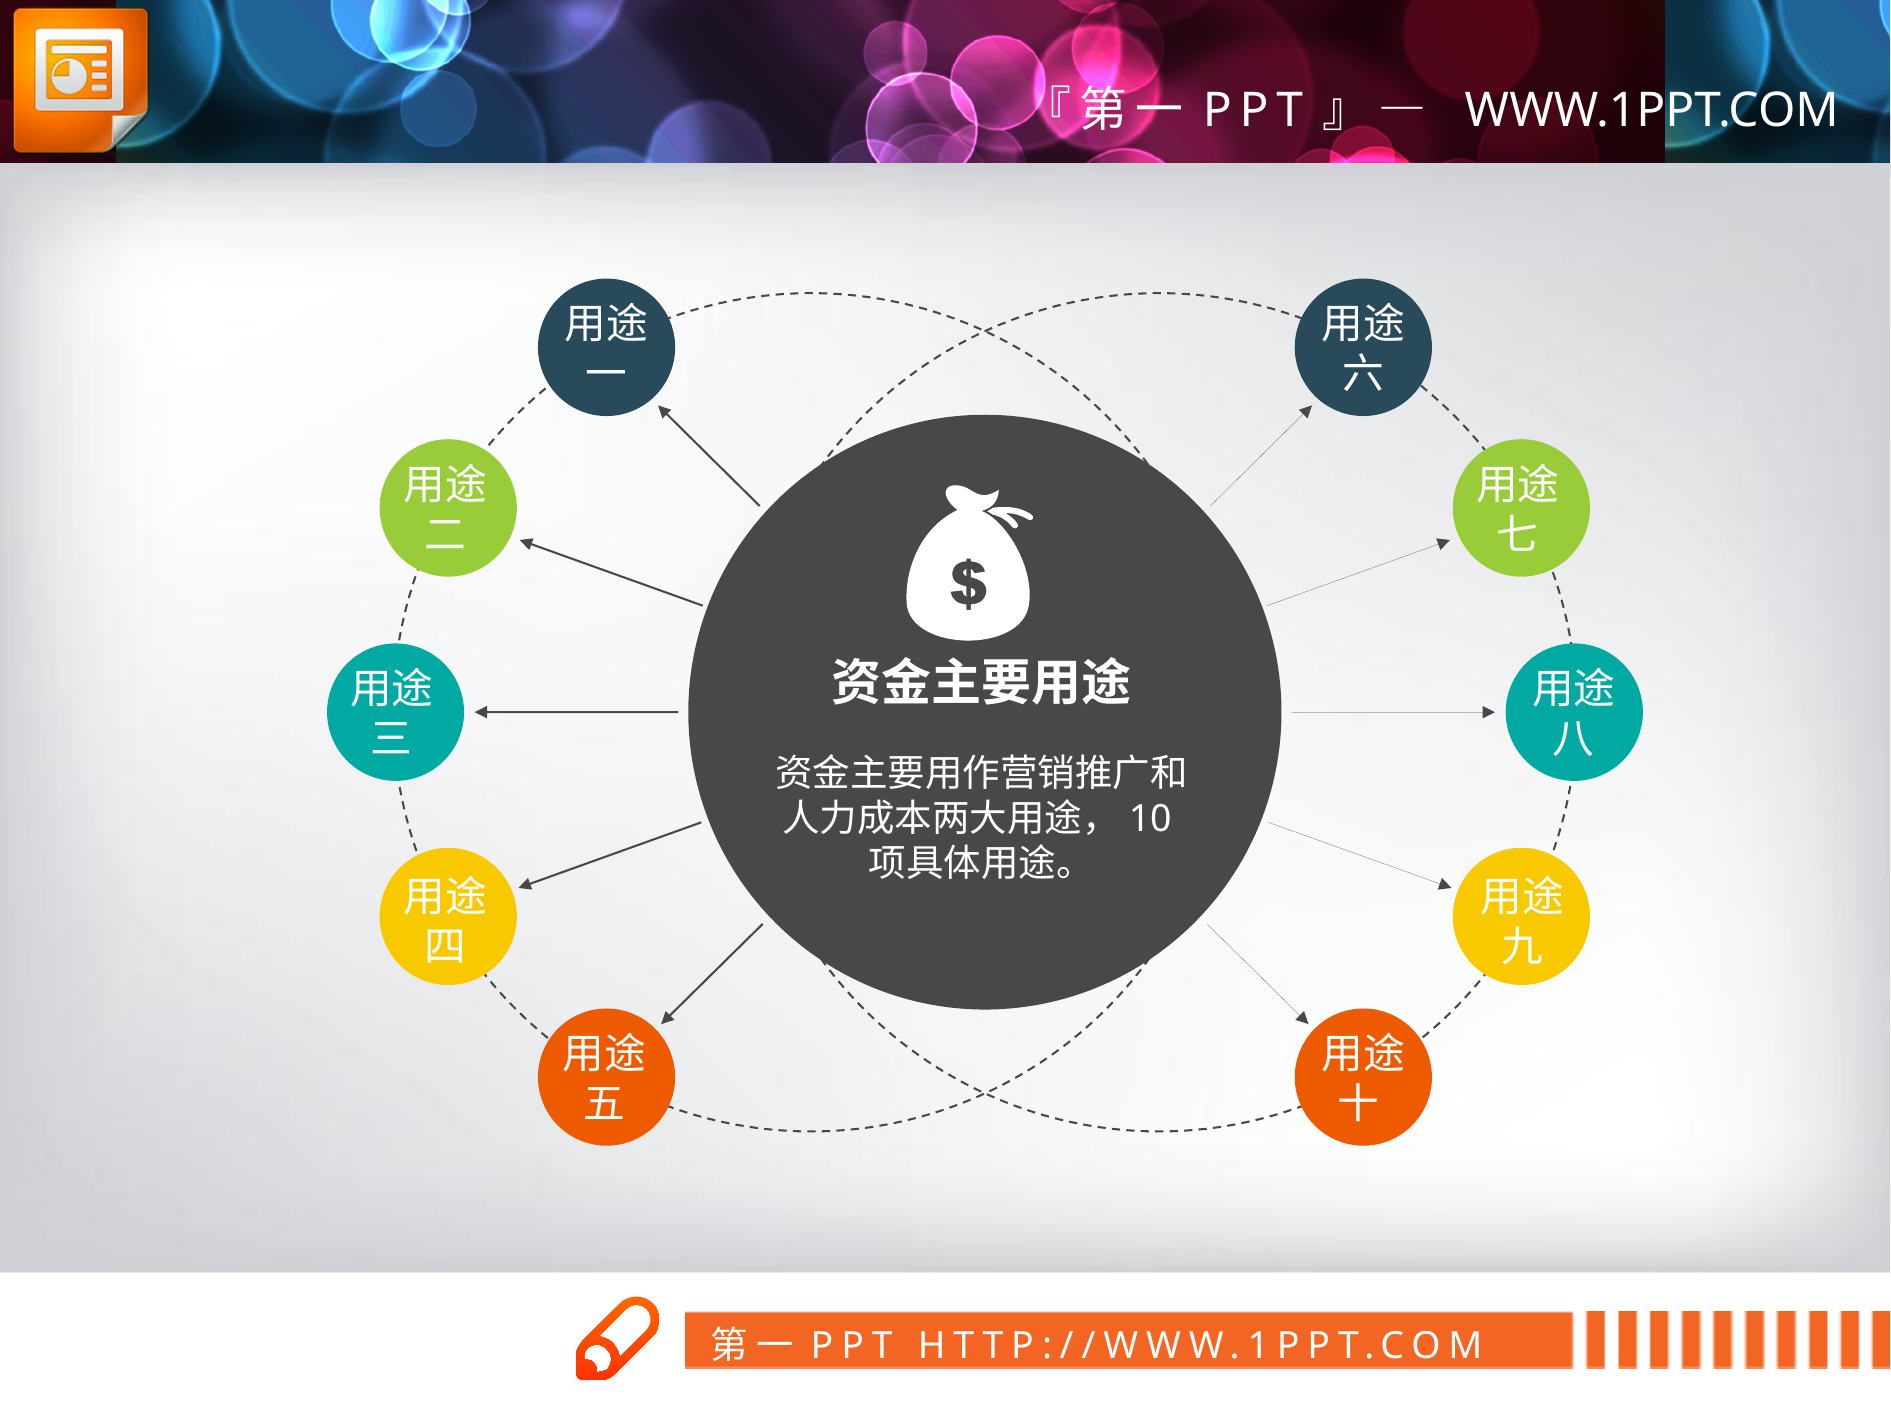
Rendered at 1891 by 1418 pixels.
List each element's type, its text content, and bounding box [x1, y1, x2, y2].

text_box [522, 822, 702, 890]
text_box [537, 1008, 676, 1146]
text_box [1291, 705, 1496, 719]
text_box [399, 293, 985, 1132]
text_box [1294, 1008, 1433, 1146]
text_box 资金主要用途 [723, 643, 1240, 718]
picture [685, 1311, 1891, 1369]
text_box [522, 538, 703, 606]
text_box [326, 643, 465, 782]
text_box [1505, 643, 1644, 782]
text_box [379, 438, 518, 577]
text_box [1452, 847, 1591, 986]
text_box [1294, 278, 1433, 417]
text_box 资金主要用作营销推广和人力成本两大用途，10项具体用途。 [759, 741, 1204, 892]
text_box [379, 847, 518, 986]
text_box [474, 705, 679, 719]
picture [0, 0, 1891, 1275]
text_box [823, 293, 1571, 1132]
text_box [688, 414, 1282, 1010]
text_box [1268, 822, 1447, 890]
text_box [906, 485, 1034, 641]
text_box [537, 278, 676, 417]
text_box [1267, 538, 1447, 606]
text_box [1452, 438, 1591, 577]
